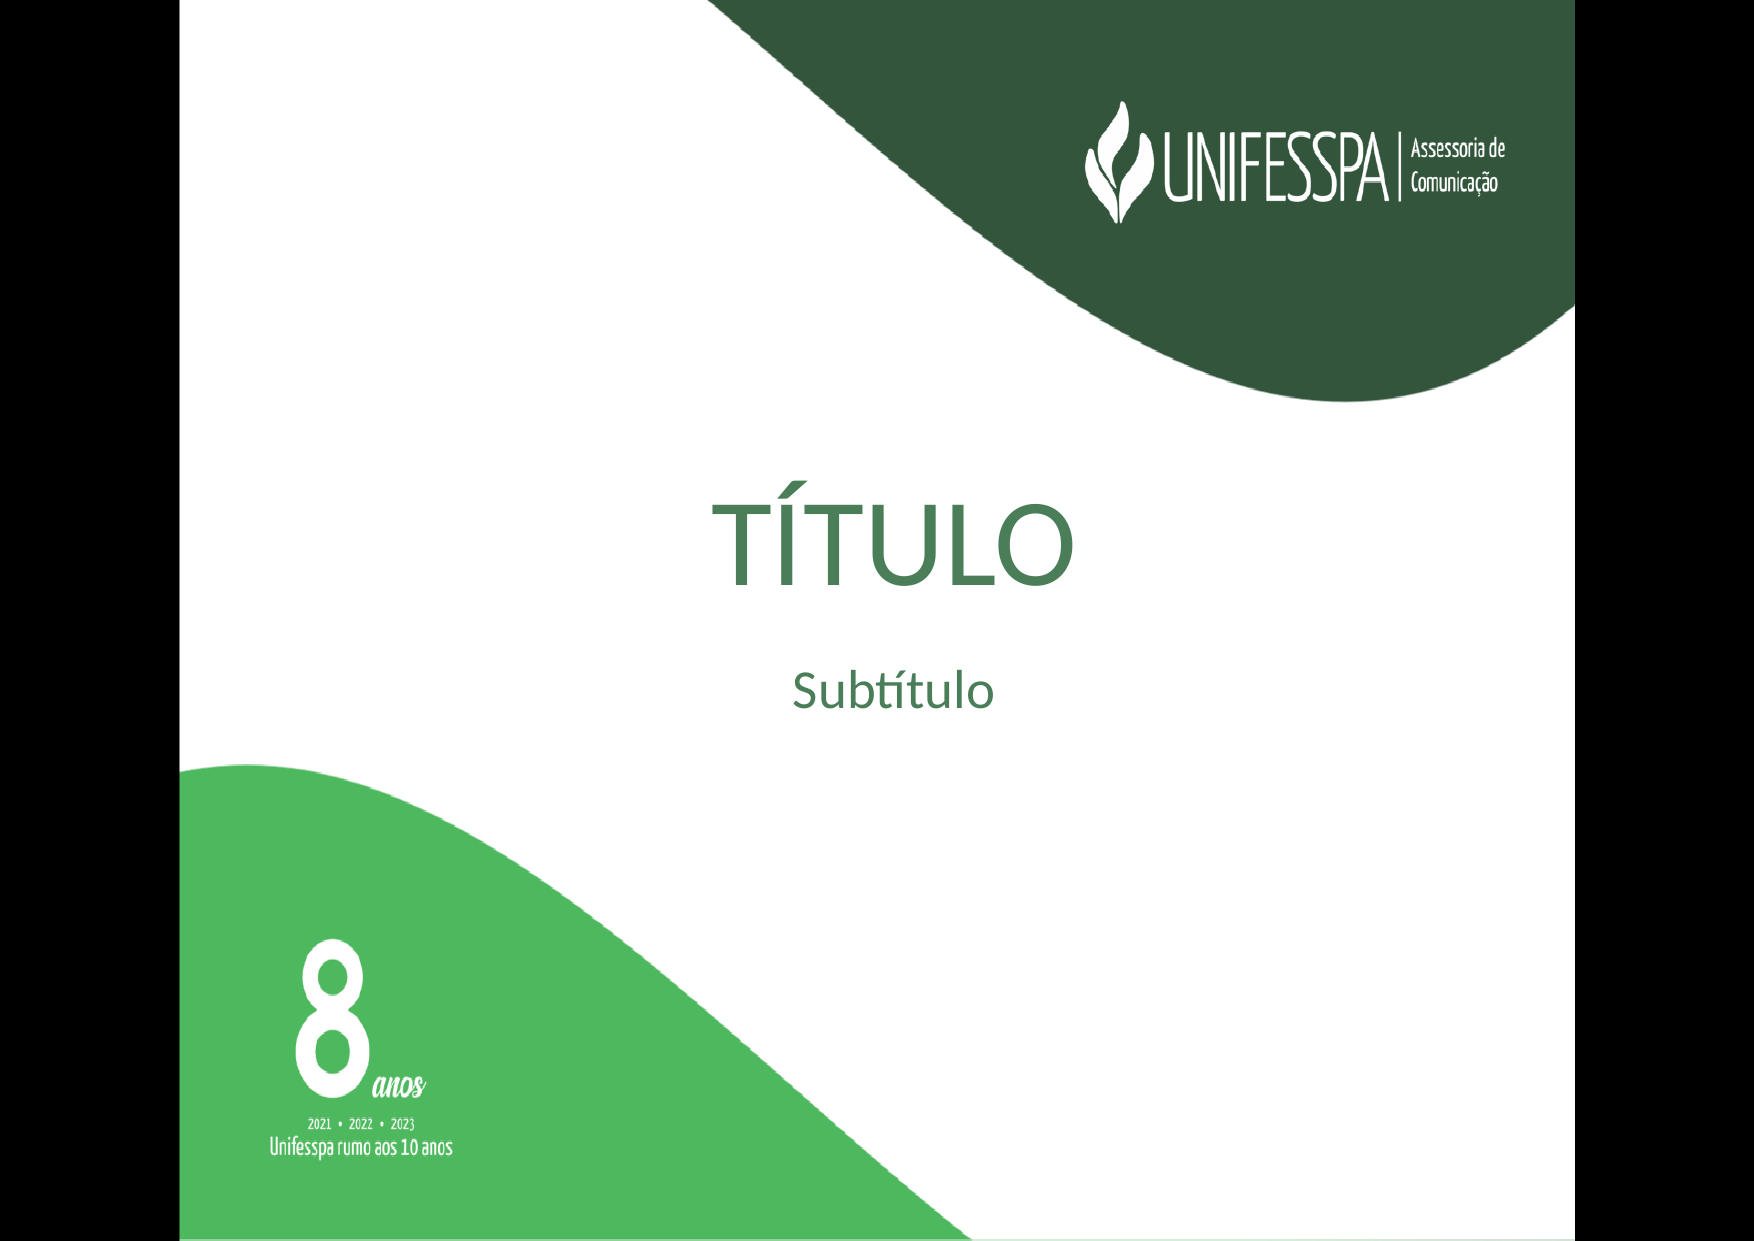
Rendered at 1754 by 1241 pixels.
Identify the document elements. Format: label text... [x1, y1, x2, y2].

picture [0, 0, 1754, 1241]
subtitle Subtítulo [236, 653, 1552, 759]
title TÍTULO [148, 441, 1640, 621]
